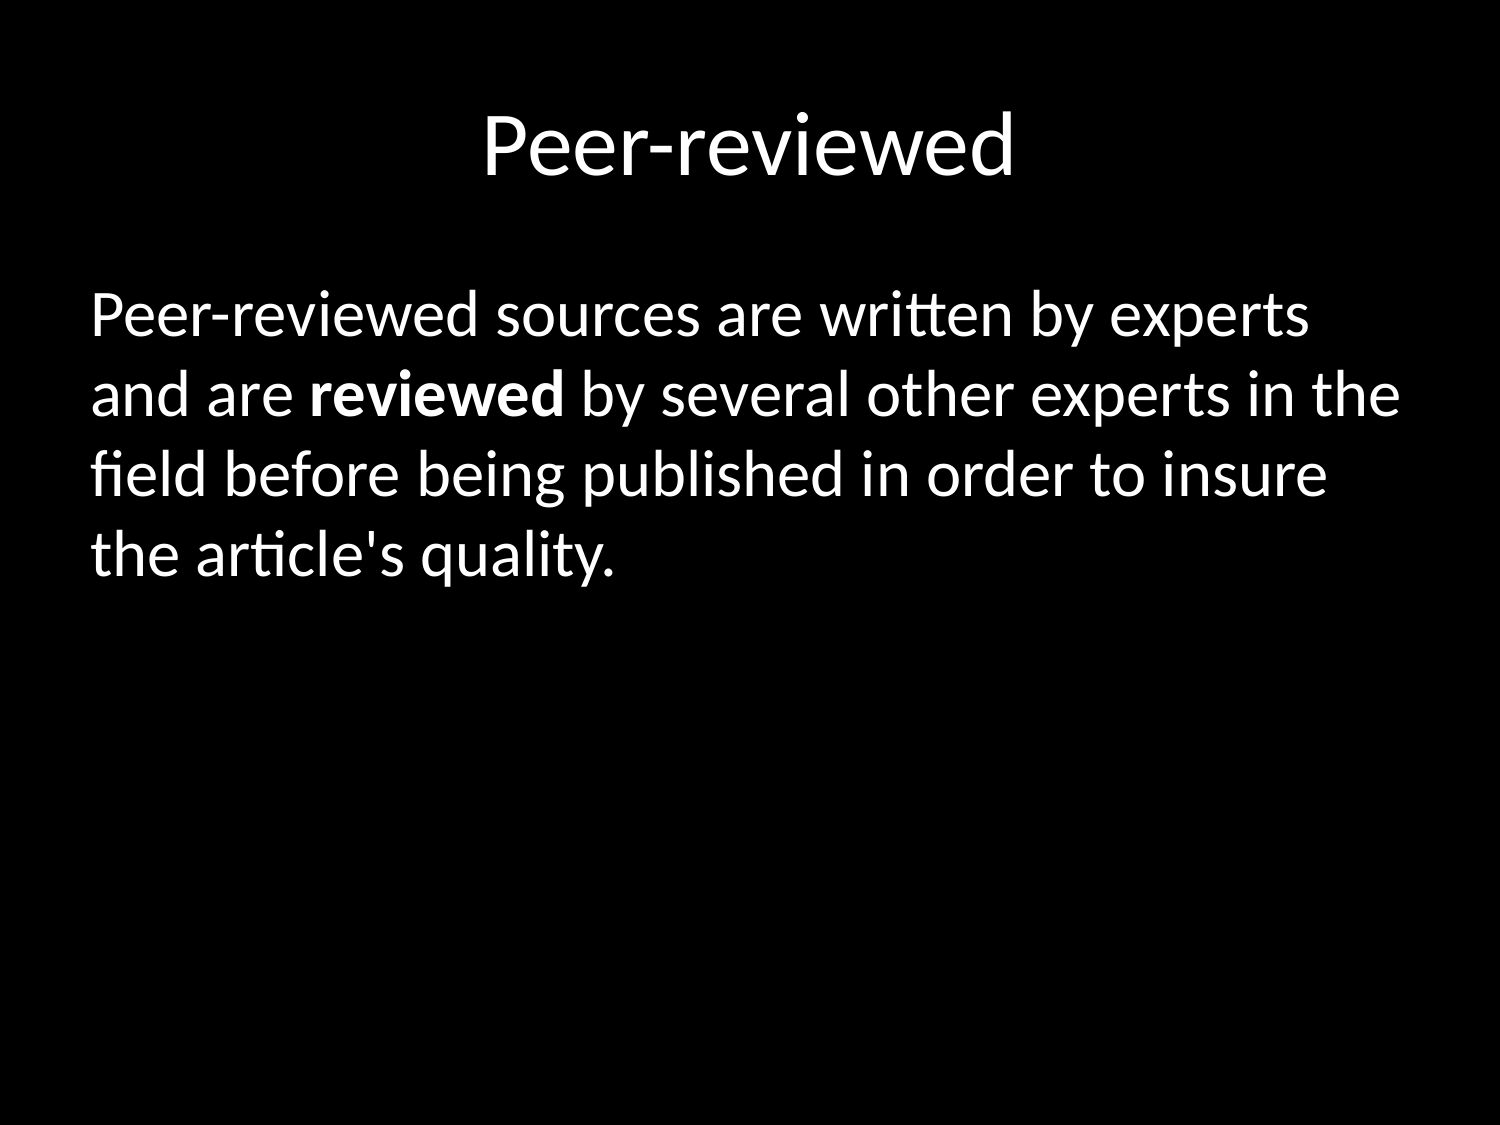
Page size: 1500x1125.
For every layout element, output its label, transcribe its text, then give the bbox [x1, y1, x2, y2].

list Peer-reviewed sources are written by experts and are reviewed by several other experts in the field before being published in order to insure the article's quality. [75, 262, 1425, 1005]
title Peer-reviewed [75, 45, 1425, 233]
